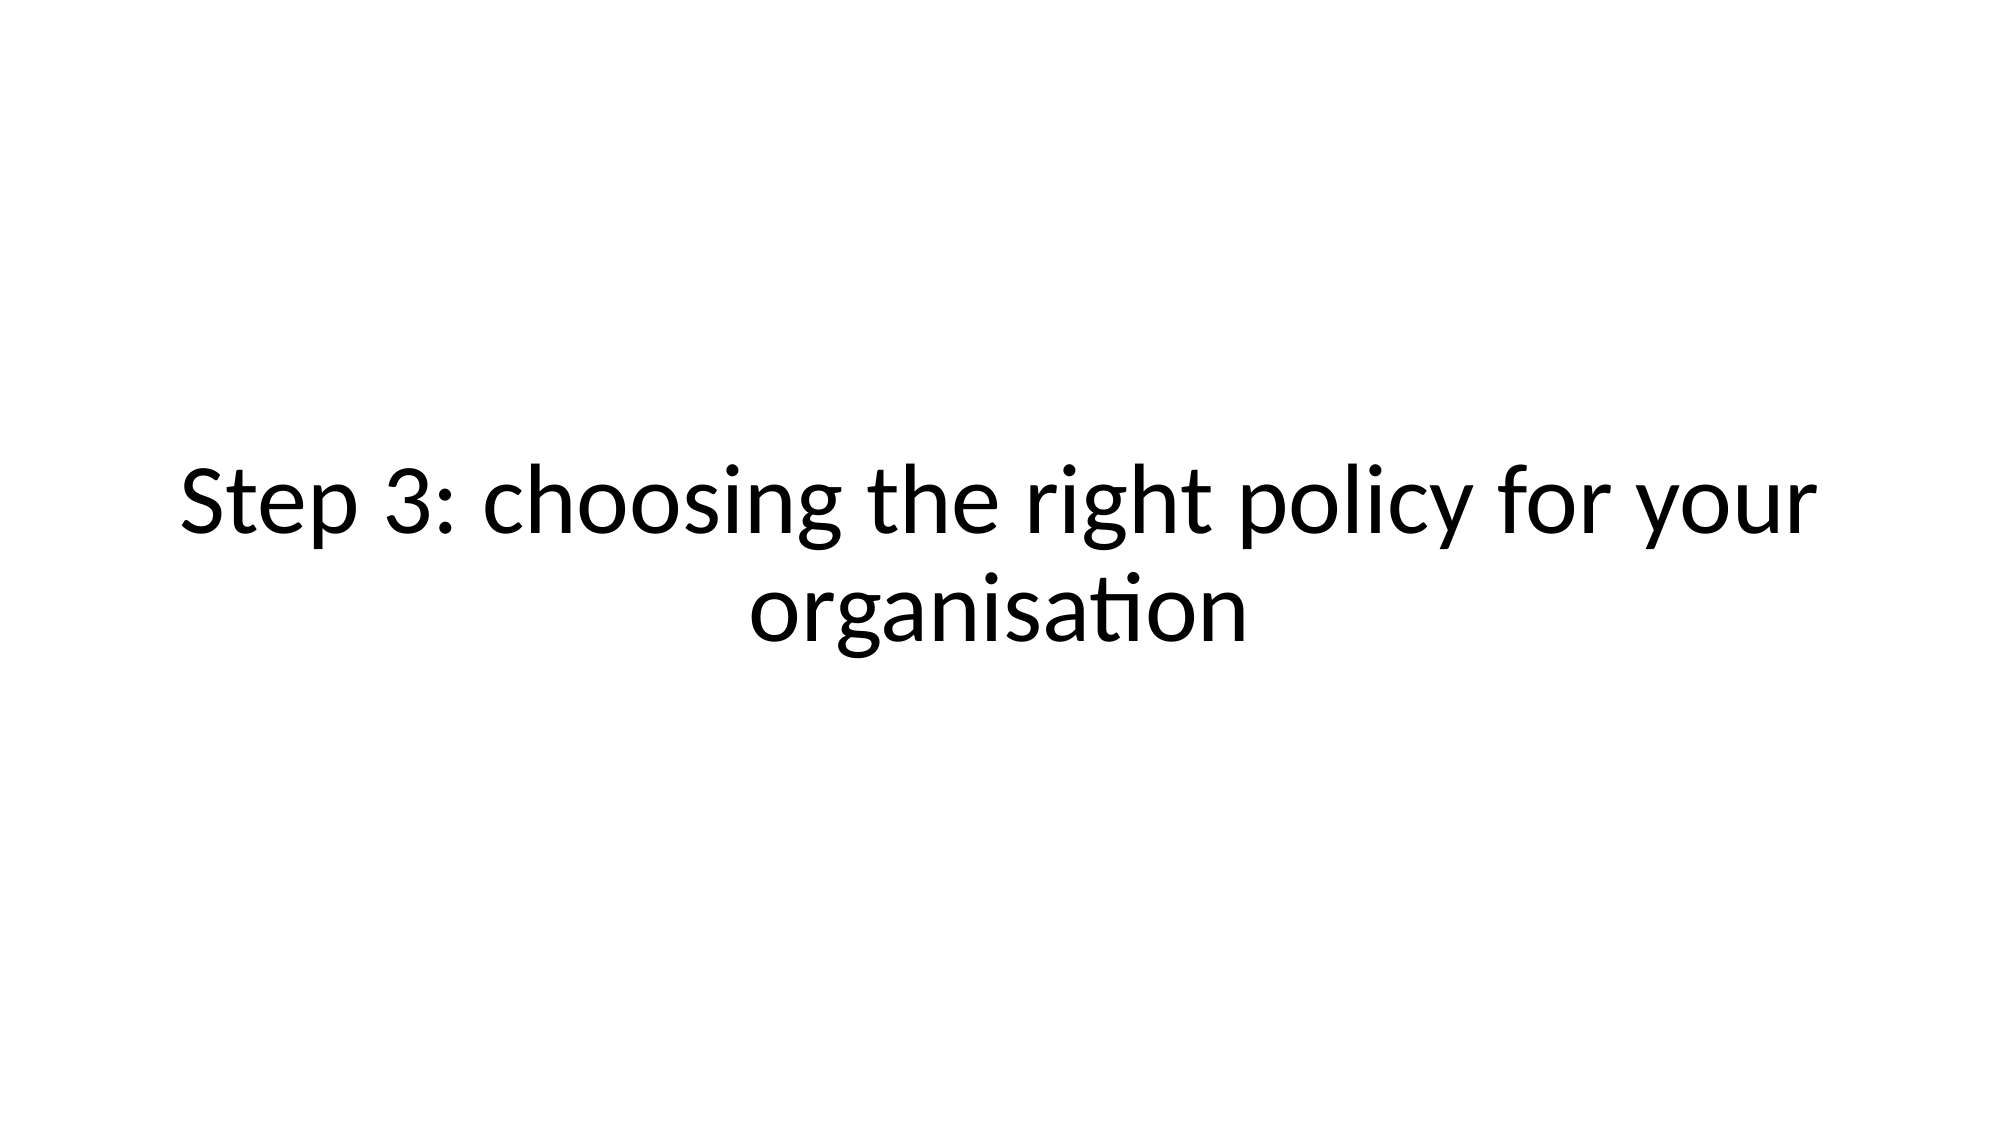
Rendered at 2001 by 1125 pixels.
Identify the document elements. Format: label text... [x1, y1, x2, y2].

list Step 3: choosing the right policy for your organisation [137, 299, 1863, 1014]
